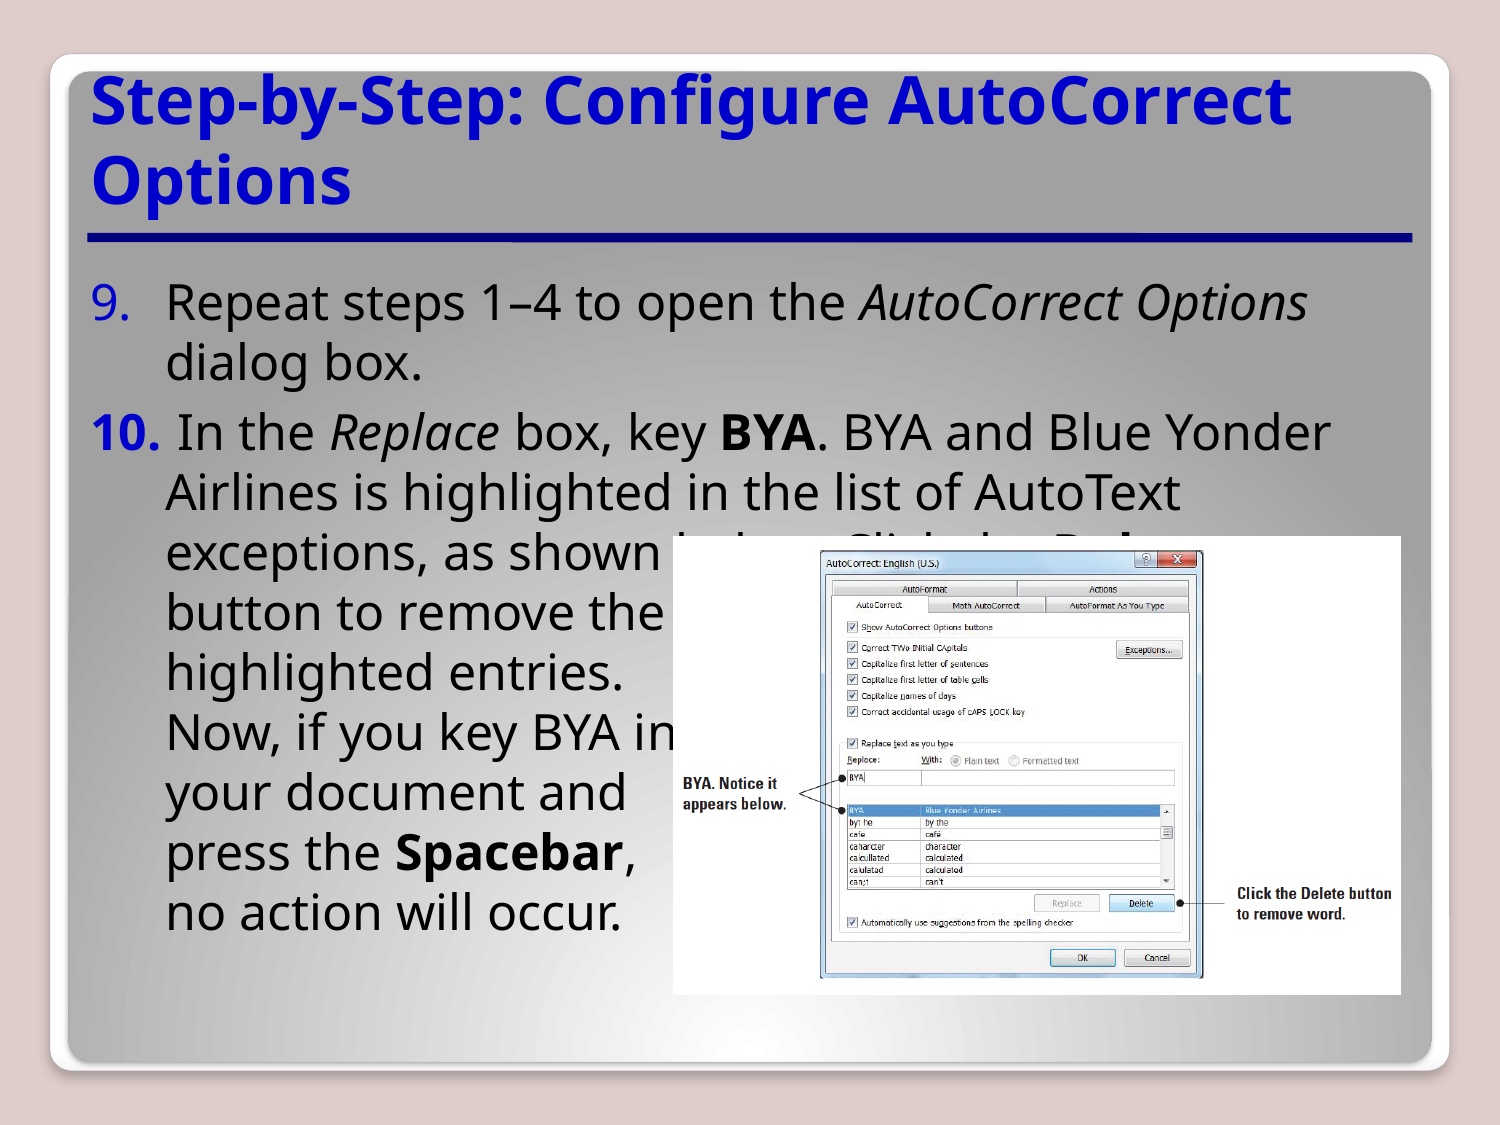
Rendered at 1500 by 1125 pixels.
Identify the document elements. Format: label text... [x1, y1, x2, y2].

picture [673, 536, 1402, 995]
title Step-by-Step: Configure AutoCorrect Options [74, 74, 1426, 226]
list Repeat steps 1–4 to open the AutoCorrect Options dialog box. In the Replace box, key BYA. BYA and Blue Yonder Airlines is highlighted in the list of AutoText exceptions, as shown below. Click the Delete button to remove the highlighted entries. Now, if you key BYA in your document and press the Spacebar, no action will occur. [74, 262, 1426, 1063]
